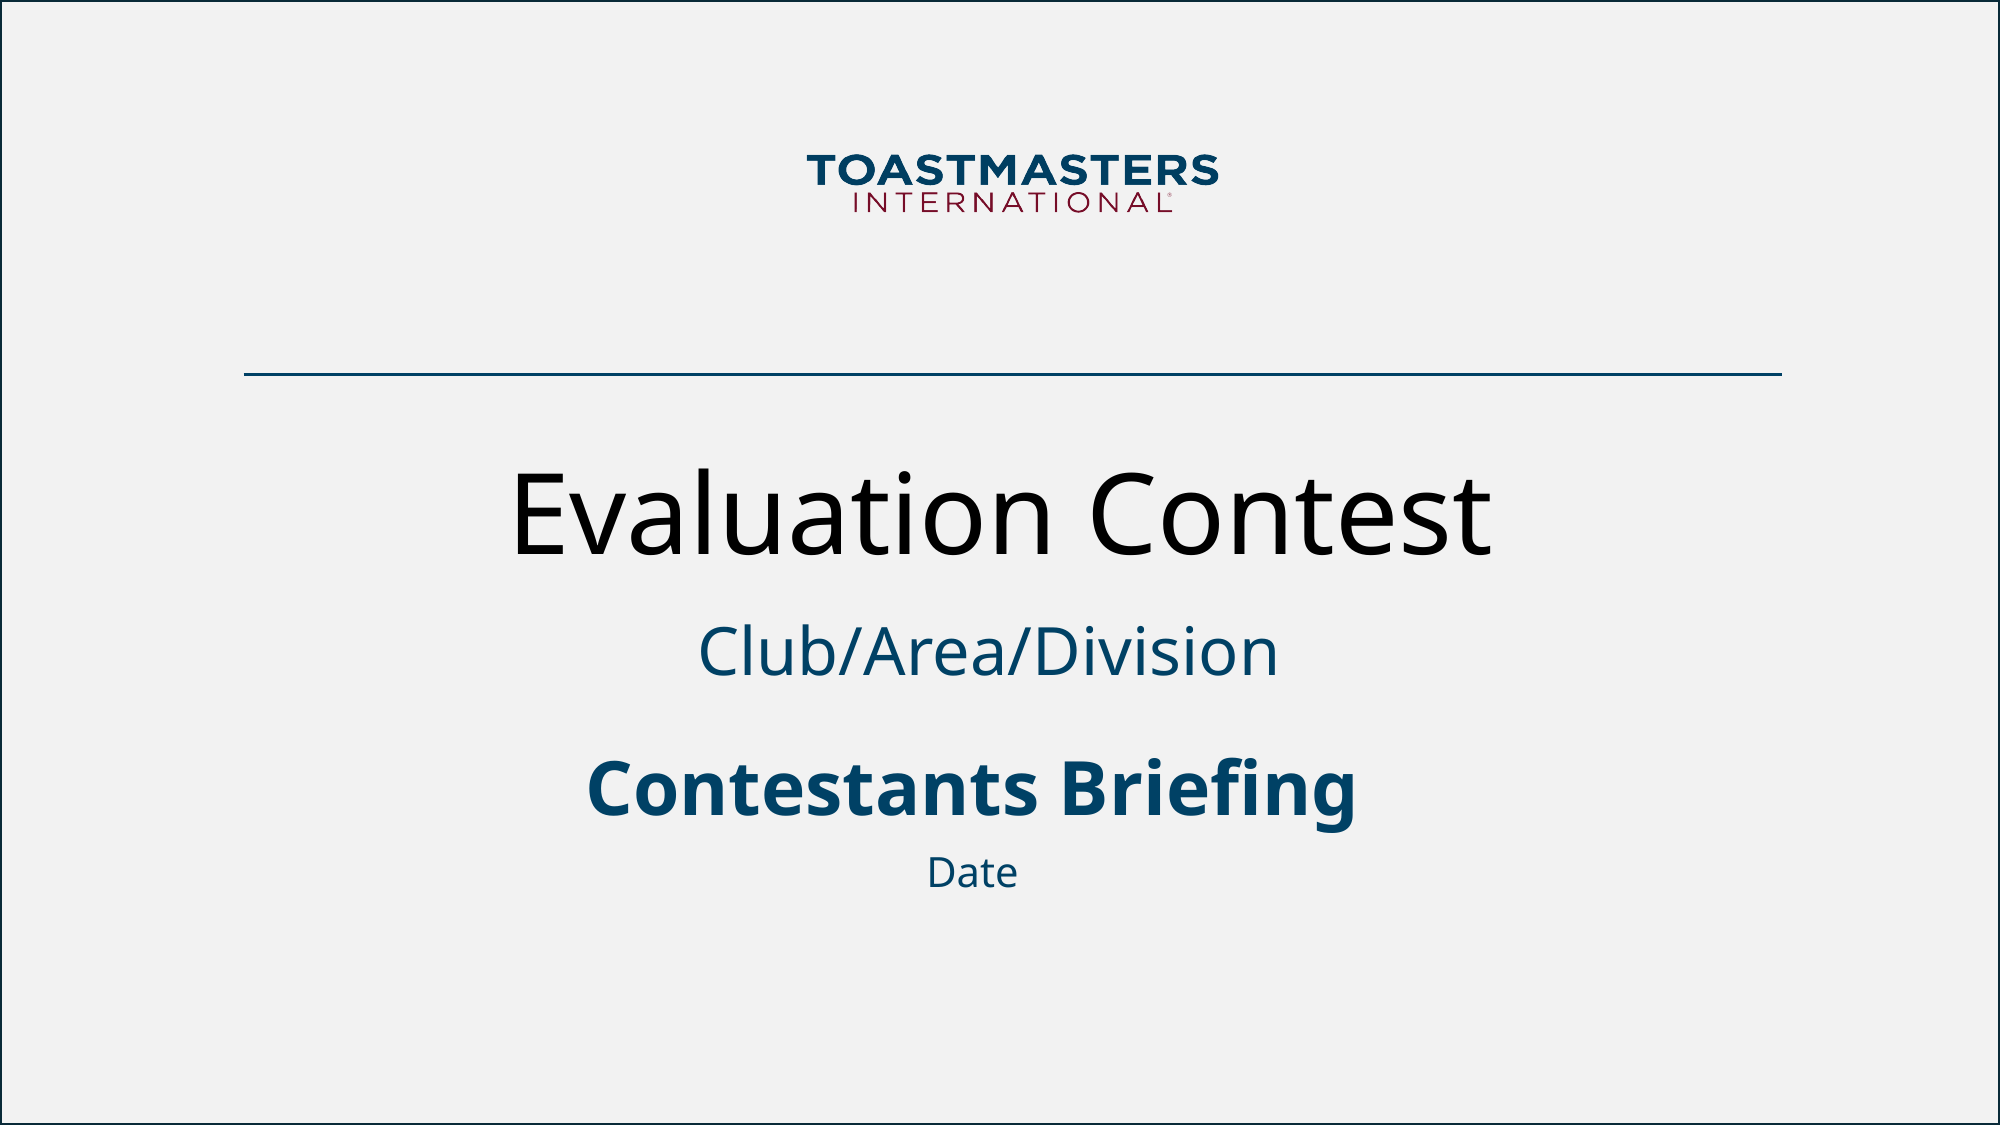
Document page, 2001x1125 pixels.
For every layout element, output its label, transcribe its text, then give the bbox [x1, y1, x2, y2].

text_box Evaluation Contest [206, 449, 1794, 612]
text_box [0, 0, 2000, 1125]
picture [693, 0, 1333, 563]
text_box Club/Area/Division [342, 612, 1637, 702]
text_box Contestants Briefing Date [325, 742, 1620, 835]
